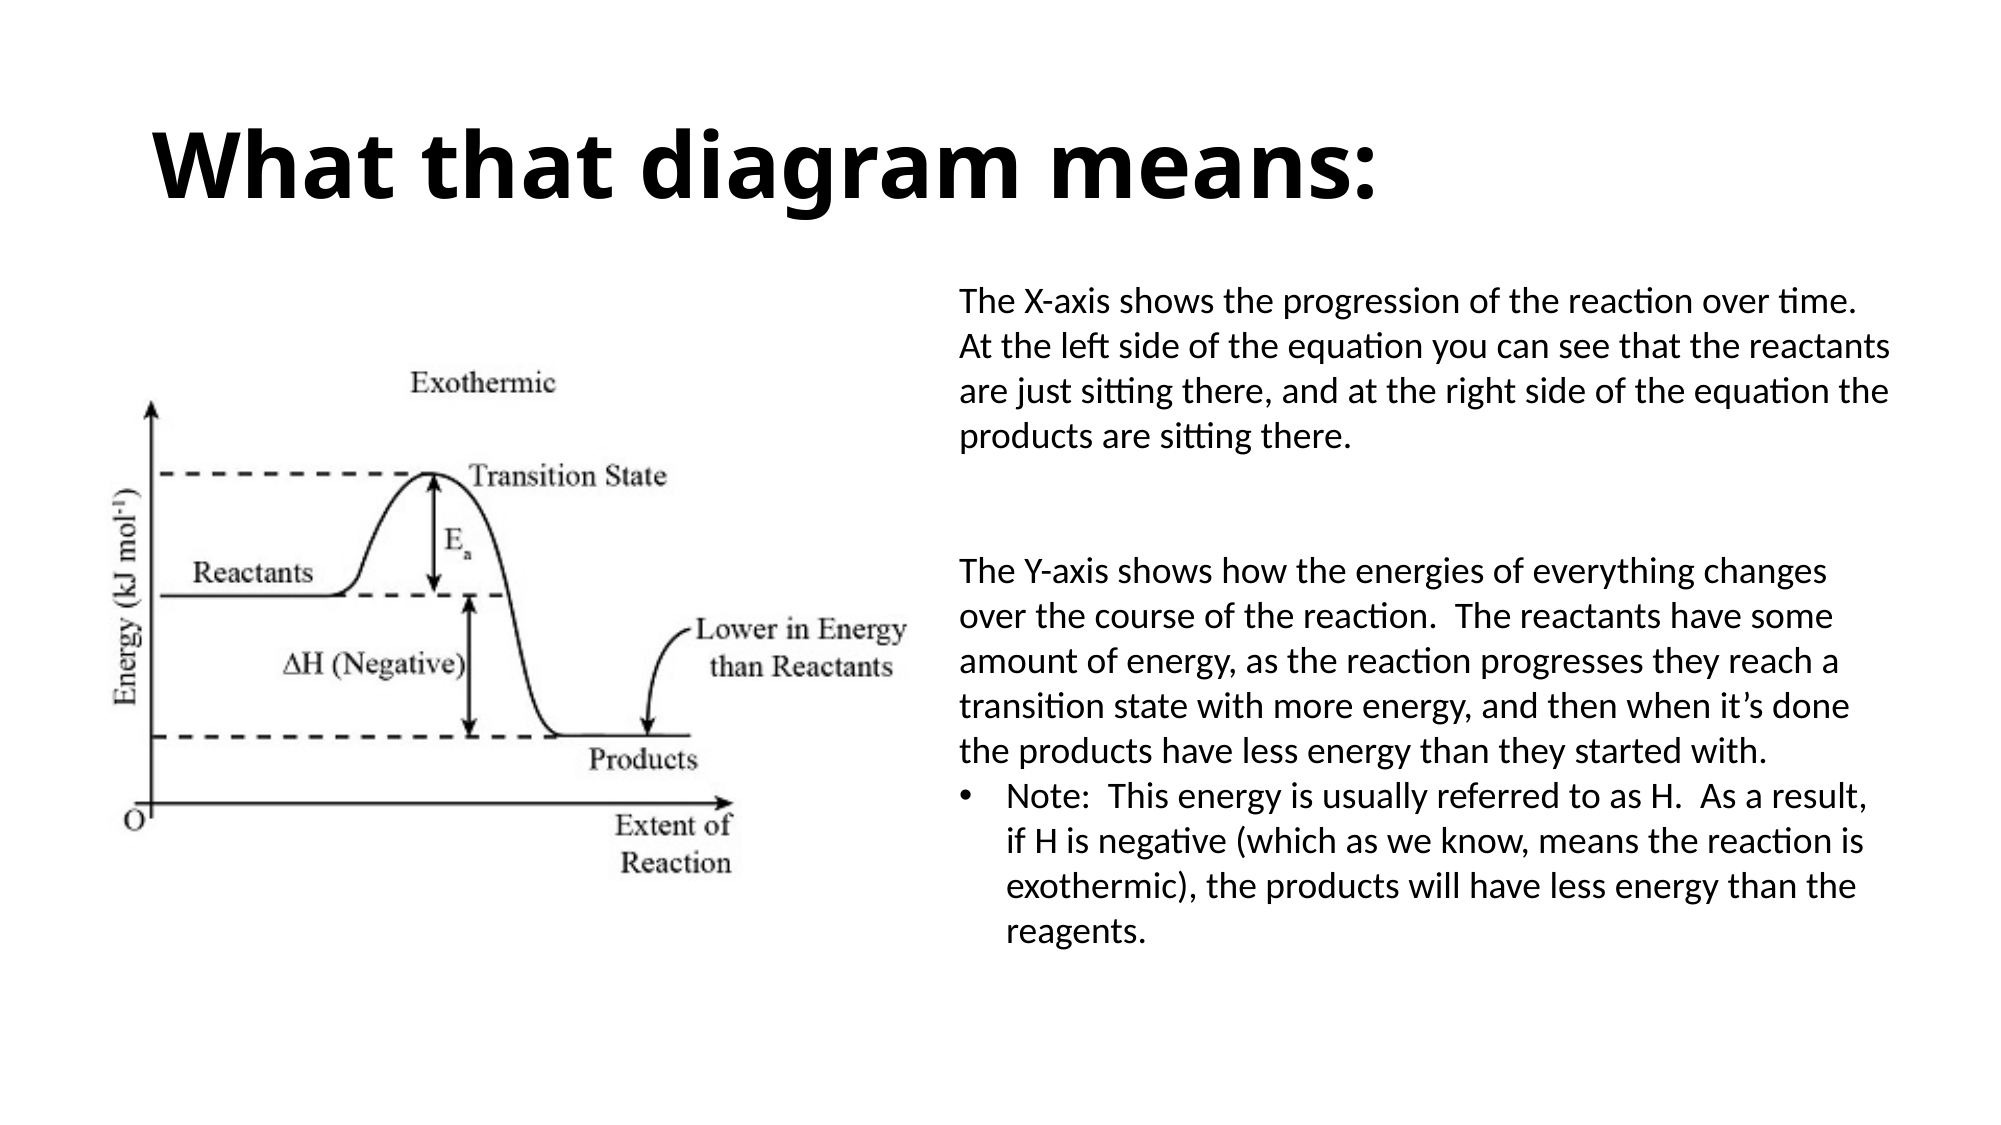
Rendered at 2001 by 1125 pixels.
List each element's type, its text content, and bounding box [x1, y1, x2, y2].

picture [92, 347, 926, 888]
title What that diagram means: [137, 59, 1863, 278]
